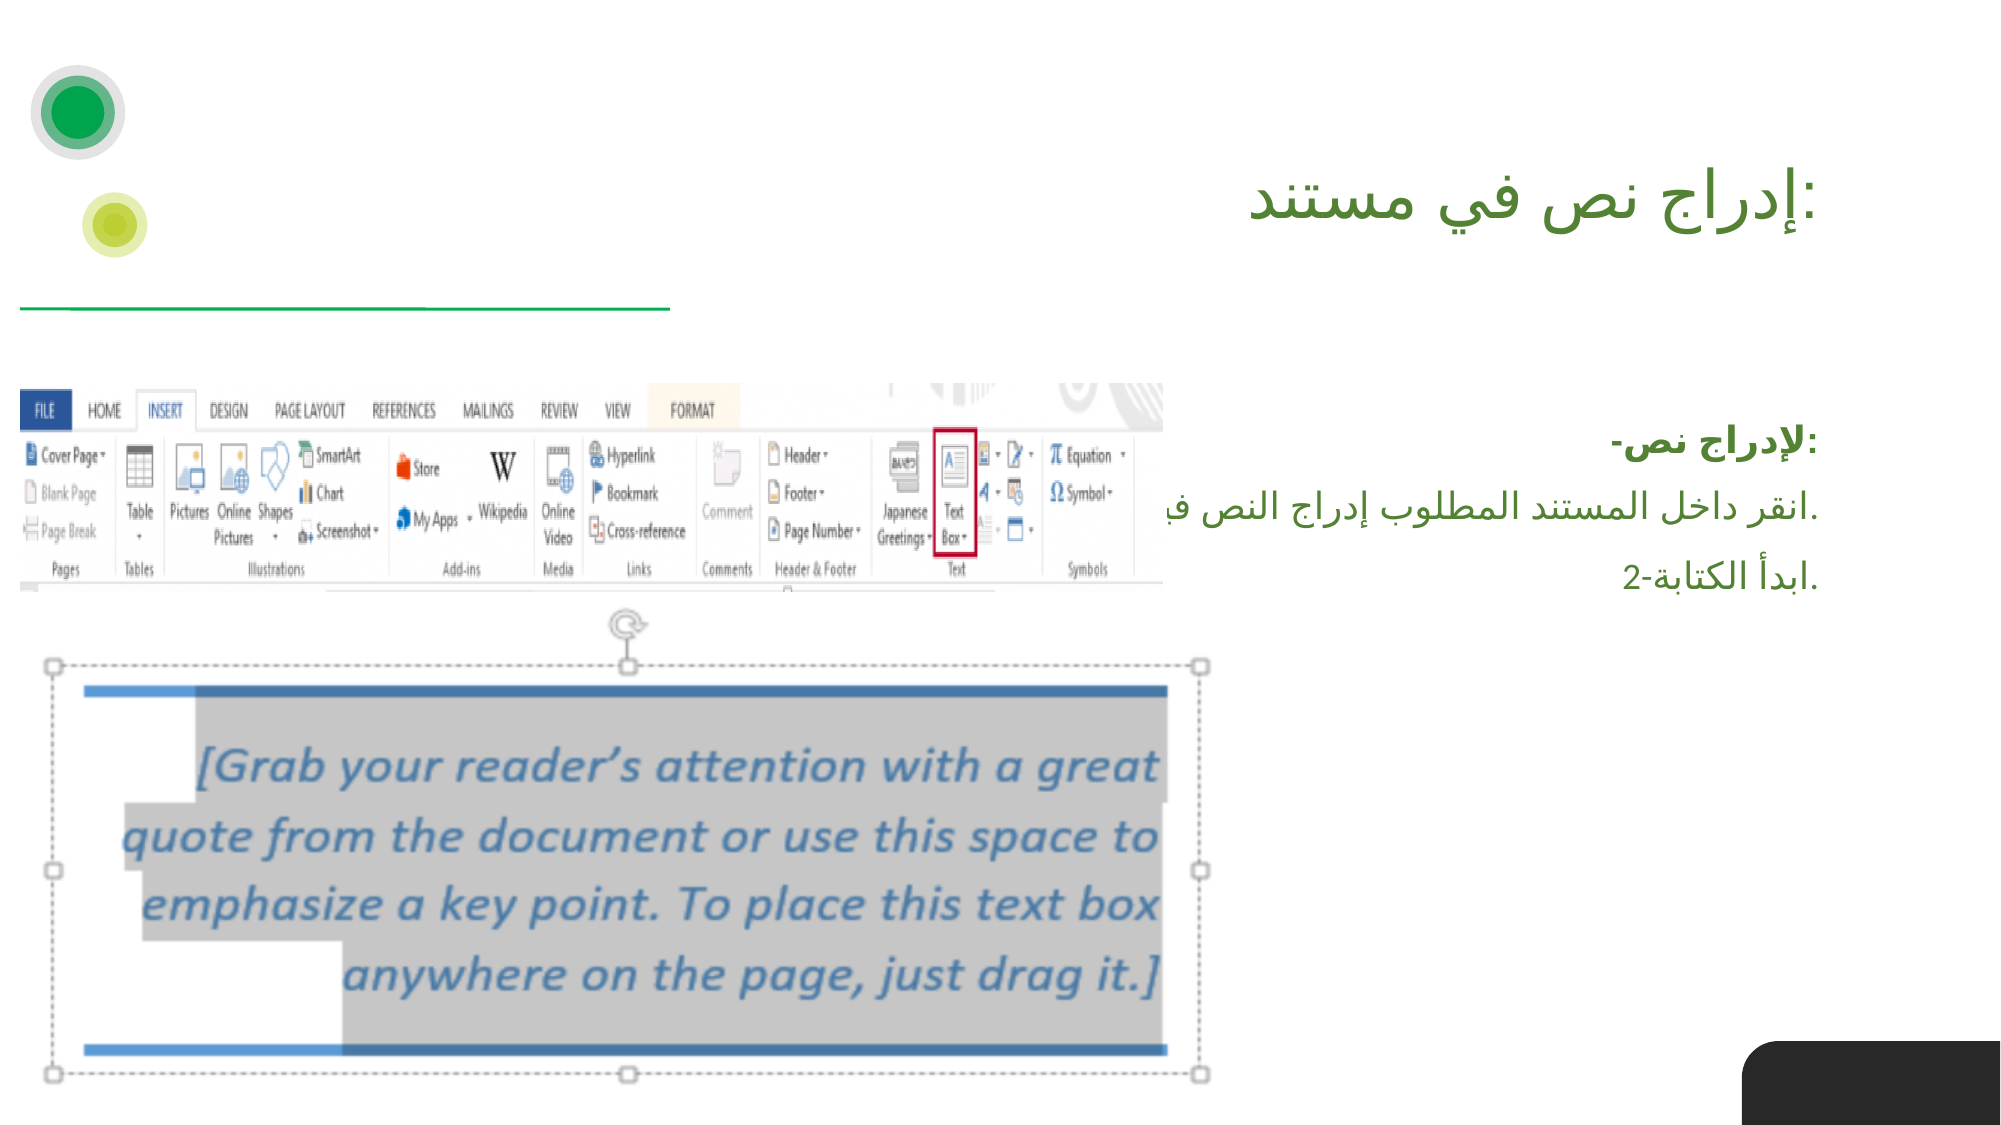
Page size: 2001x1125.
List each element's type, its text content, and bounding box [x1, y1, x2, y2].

title إدراج نص في مستند: [311, 85, 1834, 309]
picture [0, 368, 1335, 1125]
text_box -لإدراج نص: 1-انقر داخل المستند المطلوب إدراج النص فيه. 2-ابدأ الكتابة. [1167, 408, 1834, 605]
